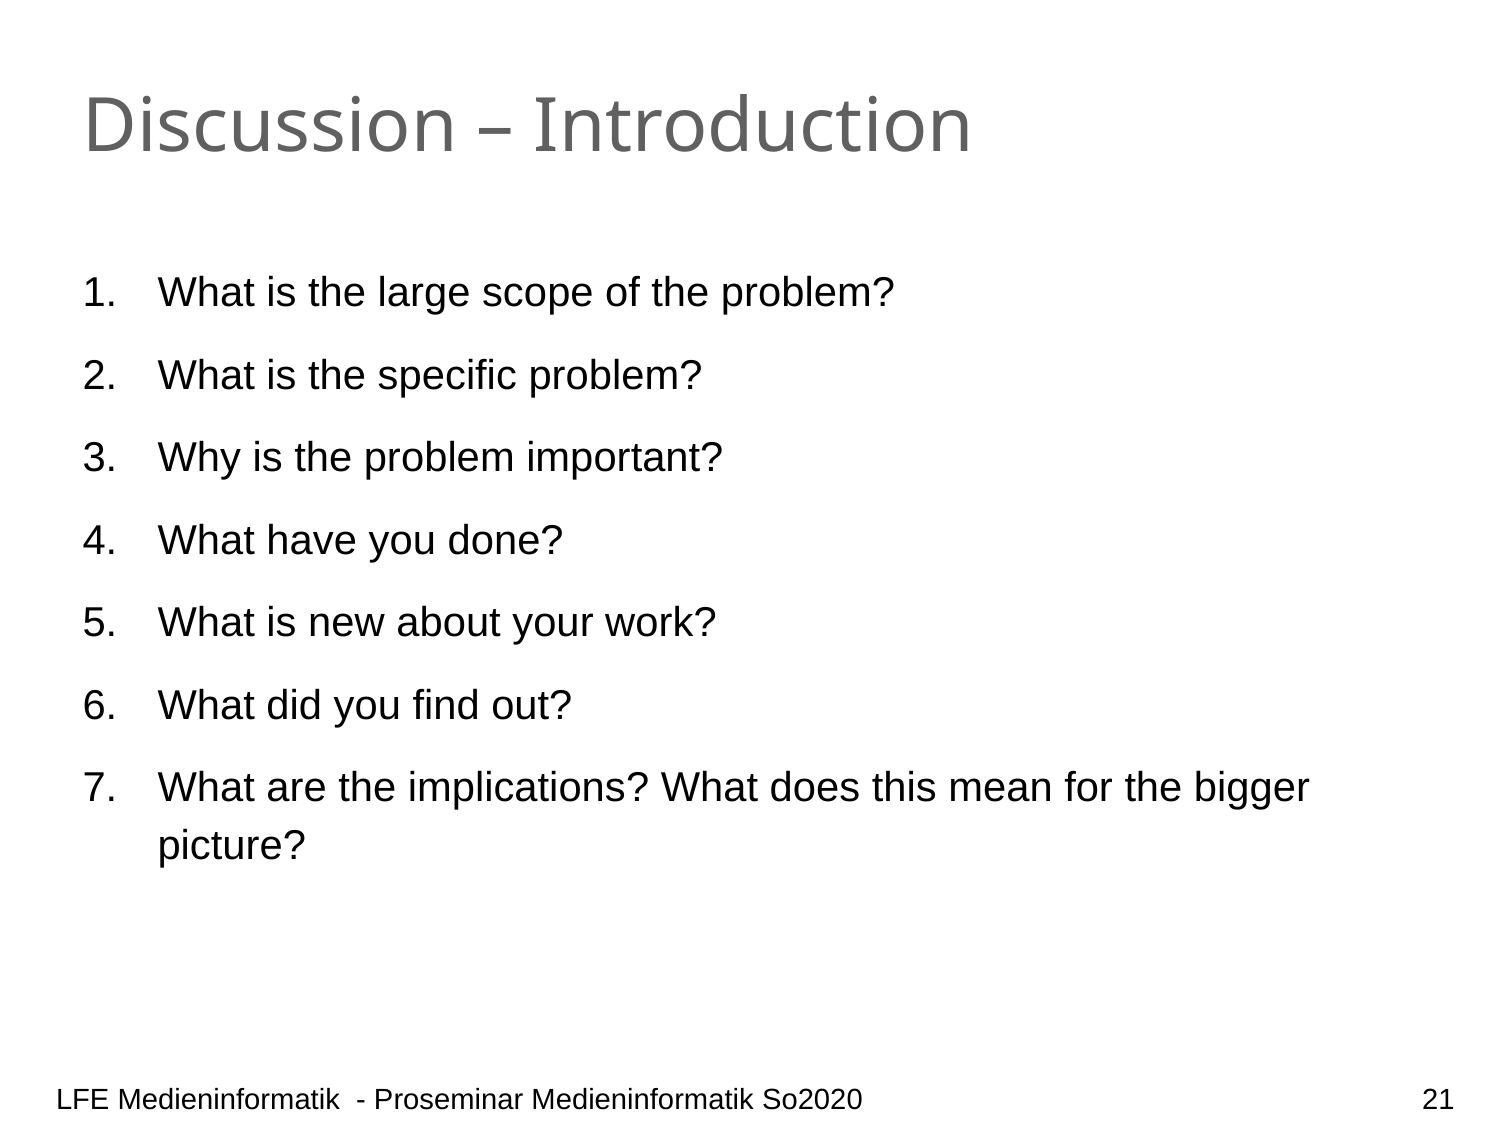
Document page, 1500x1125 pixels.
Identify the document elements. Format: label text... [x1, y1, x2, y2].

slide_number 21 [1412, 1072, 1463, 1121]
list What is the large scope of the problem? What is the specific problem? Why is the problem important? What have you done? What is new about your work? What did you find out? What are the implications? What does this mean for the bigger picture? [75, 249, 1425, 1005]
title Discussion – Introduction [75, 28, 1425, 216]
